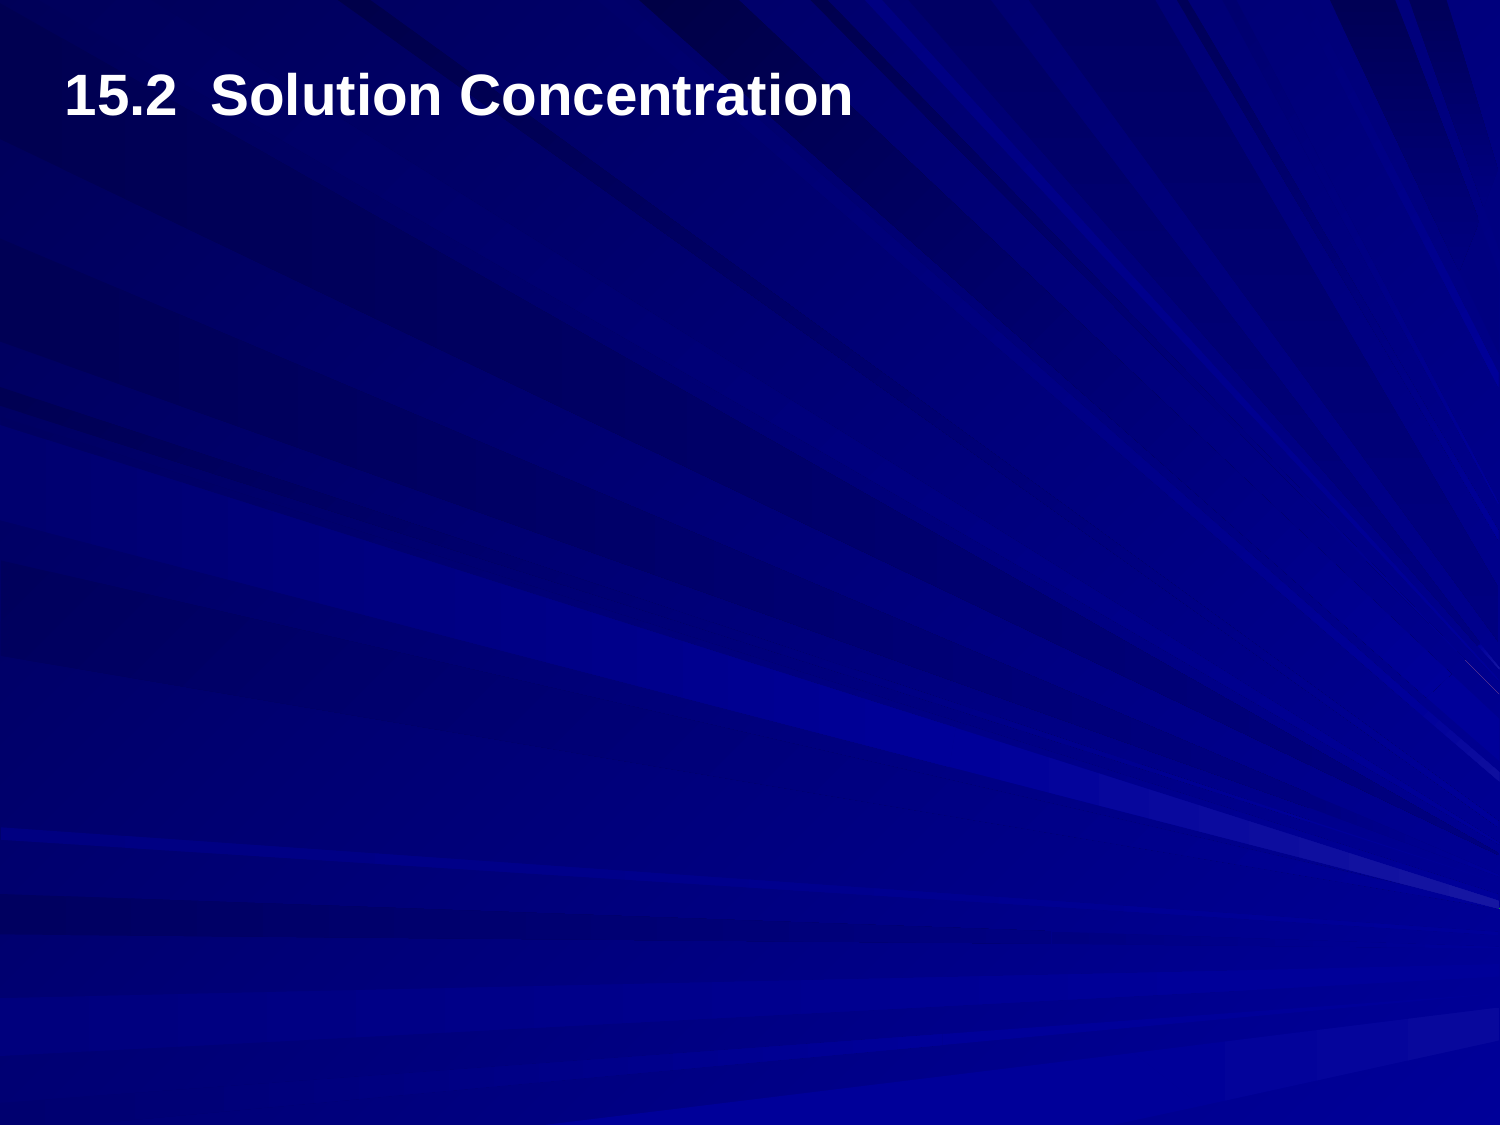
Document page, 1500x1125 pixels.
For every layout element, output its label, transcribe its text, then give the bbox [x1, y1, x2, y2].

text_box 15.2 Solution Concentration [49, 50, 1463, 135]
